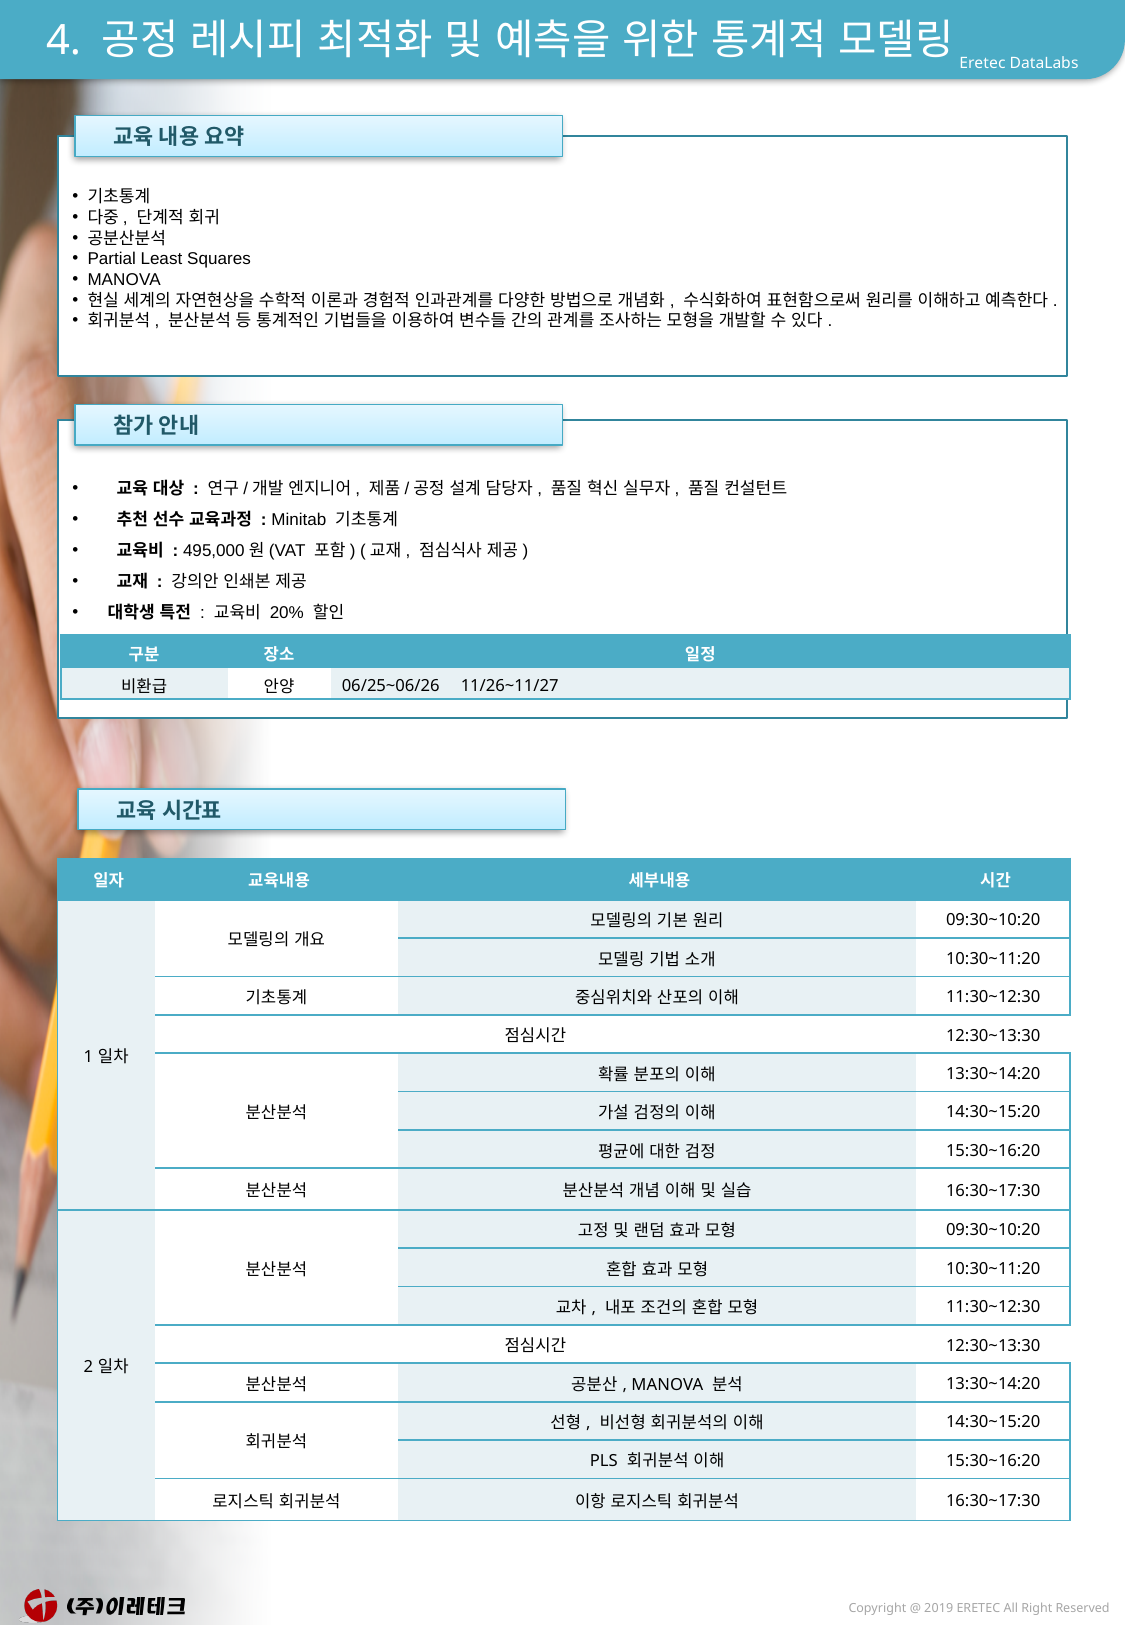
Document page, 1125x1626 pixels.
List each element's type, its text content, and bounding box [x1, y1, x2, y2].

table_cell 분산분석 [155, 1169, 398, 1209]
table_cell 10:30~11:20 [916, 939, 1069, 976]
table_cell 모델링 기법 소개 [398, 939, 916, 976]
table_cell 안양 [228, 668, 331, 698]
table_header 세부내용 [398, 859, 916, 899]
table_cell 기초통계 [155, 977, 398, 1014]
table_cell 가설 검정의 이해 [398, 1092, 916, 1129]
table_cell 분산분석 [155, 1054, 398, 1167]
table_header 시간 [916, 859, 1069, 899]
table_cell PLS 회귀분석 이해 [398, 1441, 916, 1478]
table_cell 09:30~10:20 [916, 901, 1069, 937]
table_cell 중심위치와 산포의 이해 [398, 977, 916, 1014]
text_box 교육 시간표 [77, 788, 566, 830]
table_cell 16:30~17:30 [916, 1169, 1069, 1209]
table_cell 16:30~17:30 [916, 1479, 1069, 1520]
text_box 참가 안내 [74, 404, 563, 446]
table_cell 10:30~11:20 [916, 1249, 1069, 1286]
table_cell 15:30~16:20 [916, 1131, 1069, 1167]
table_cell 모델링의 기본 원리 [398, 901, 916, 937]
table_header 일자 [58, 859, 155, 899]
table_cell 09:30~10:20 [916, 1211, 1069, 1247]
table_cell 공분산, MANOVA 분석 [398, 1364, 916, 1401]
table_cell 로지스틱 회귀분석 [155, 1479, 398, 1520]
table_cell 평균에 대한 검정 [398, 1131, 916, 1167]
table_header 장소 [228, 636, 331, 666]
table_cell 14:30~15:20 [916, 1092, 1069, 1129]
table_cell 교차, 내포 조건의 혼합 모형 [398, 1287, 916, 1324]
table_header 교육내용 [155, 859, 398, 899]
table_cell 분산분석 [155, 1364, 398, 1401]
table_cell 12:30~13:30 [916, 1016, 1070, 1052]
table_cell 분산분석 [155, 1211, 398, 1324]
table_cell 혼합 효과 모형 [398, 1249, 916, 1286]
table_cell 점심시간 [155, 1016, 916, 1052]
table_cell 11:30~12:30 [916, 1287, 1069, 1324]
table_cell 이항 로지스틱 회귀분석 [398, 1479, 916, 1520]
table_cell 14:30~15:20 [916, 1403, 1069, 1439]
table_cell 15:30~16:20 [916, 1441, 1069, 1478]
text_box 교육 대상 : 연구/개발 엔지니어, 제품/공정 설계 담당자, 품질 혁신 실무자, 품질 컨설턴트 추천 선수 교육과정 : Minitab 기초통계 교육비 : 495,000원(VAT 포함) (교재, 점심식사 제공) 교재 : 강의안 인쇄본 제공 대학생 특전 : 교육비 20% 할인 [57, 459, 1068, 691]
table_cell 회귀분석 [155, 1403, 398, 1478]
table_cell 선형, 비선형 회귀분석의 이해 [398, 1403, 916, 1439]
table_cell 06/25~06/26 11/26~11/27 [331, 668, 1069, 698]
table_cell 1일차 [58, 901, 155, 1209]
table_header 구분 [62, 636, 228, 666]
table_cell 2일차 [58, 1211, 155, 1520]
text_box [55, 134, 1070, 379]
title 4. 공정 레시피 최적화 및 예측을 위한 통계적 모델링 [30, 3, 1125, 73]
text_box 교육 내용 요약 [74, 115, 563, 157]
picture [0, 73, 1125, 1625]
table_cell 11:30~12:30 [916, 977, 1069, 1014]
text_box 기초통계 다중, 단계적 회귀 공분산분석 Partial Least Squares MANOVA 현실 세계의 자연현상을 수학적 이론과 경험적 인과관계를 다양한 방법으로 개념화, 수식화하여 표현함으로써 원리를 이해하고 예측한다. 회귀분석, 분산분석 등 통계적인 기법들을 이용하여 변수들 간의 관계를 조사하는 모형을 개발할 수 있다. [57, 157, 1068, 358]
table_cell 점심시간 [155, 1326, 916, 1362]
table_cell 모델링의 개요 [155, 901, 398, 976]
table_cell 13:30~14:20 [916, 1364, 1069, 1401]
table_cell 12:30~13:30 [916, 1326, 1070, 1362]
table_cell 확률 분포의 이해 [398, 1054, 916, 1091]
table_header 일정 [331, 636, 1069, 666]
table_cell 13:30~14:20 [916, 1054, 1069, 1091]
table_cell 고정 및 랜덤 효과 모형 [398, 1211, 916, 1247]
table_cell 비환급 [62, 668, 228, 698]
table_cell 분산분석 개념 이해 및 실습 [398, 1169, 916, 1209]
text_box [55, 418, 1070, 720]
